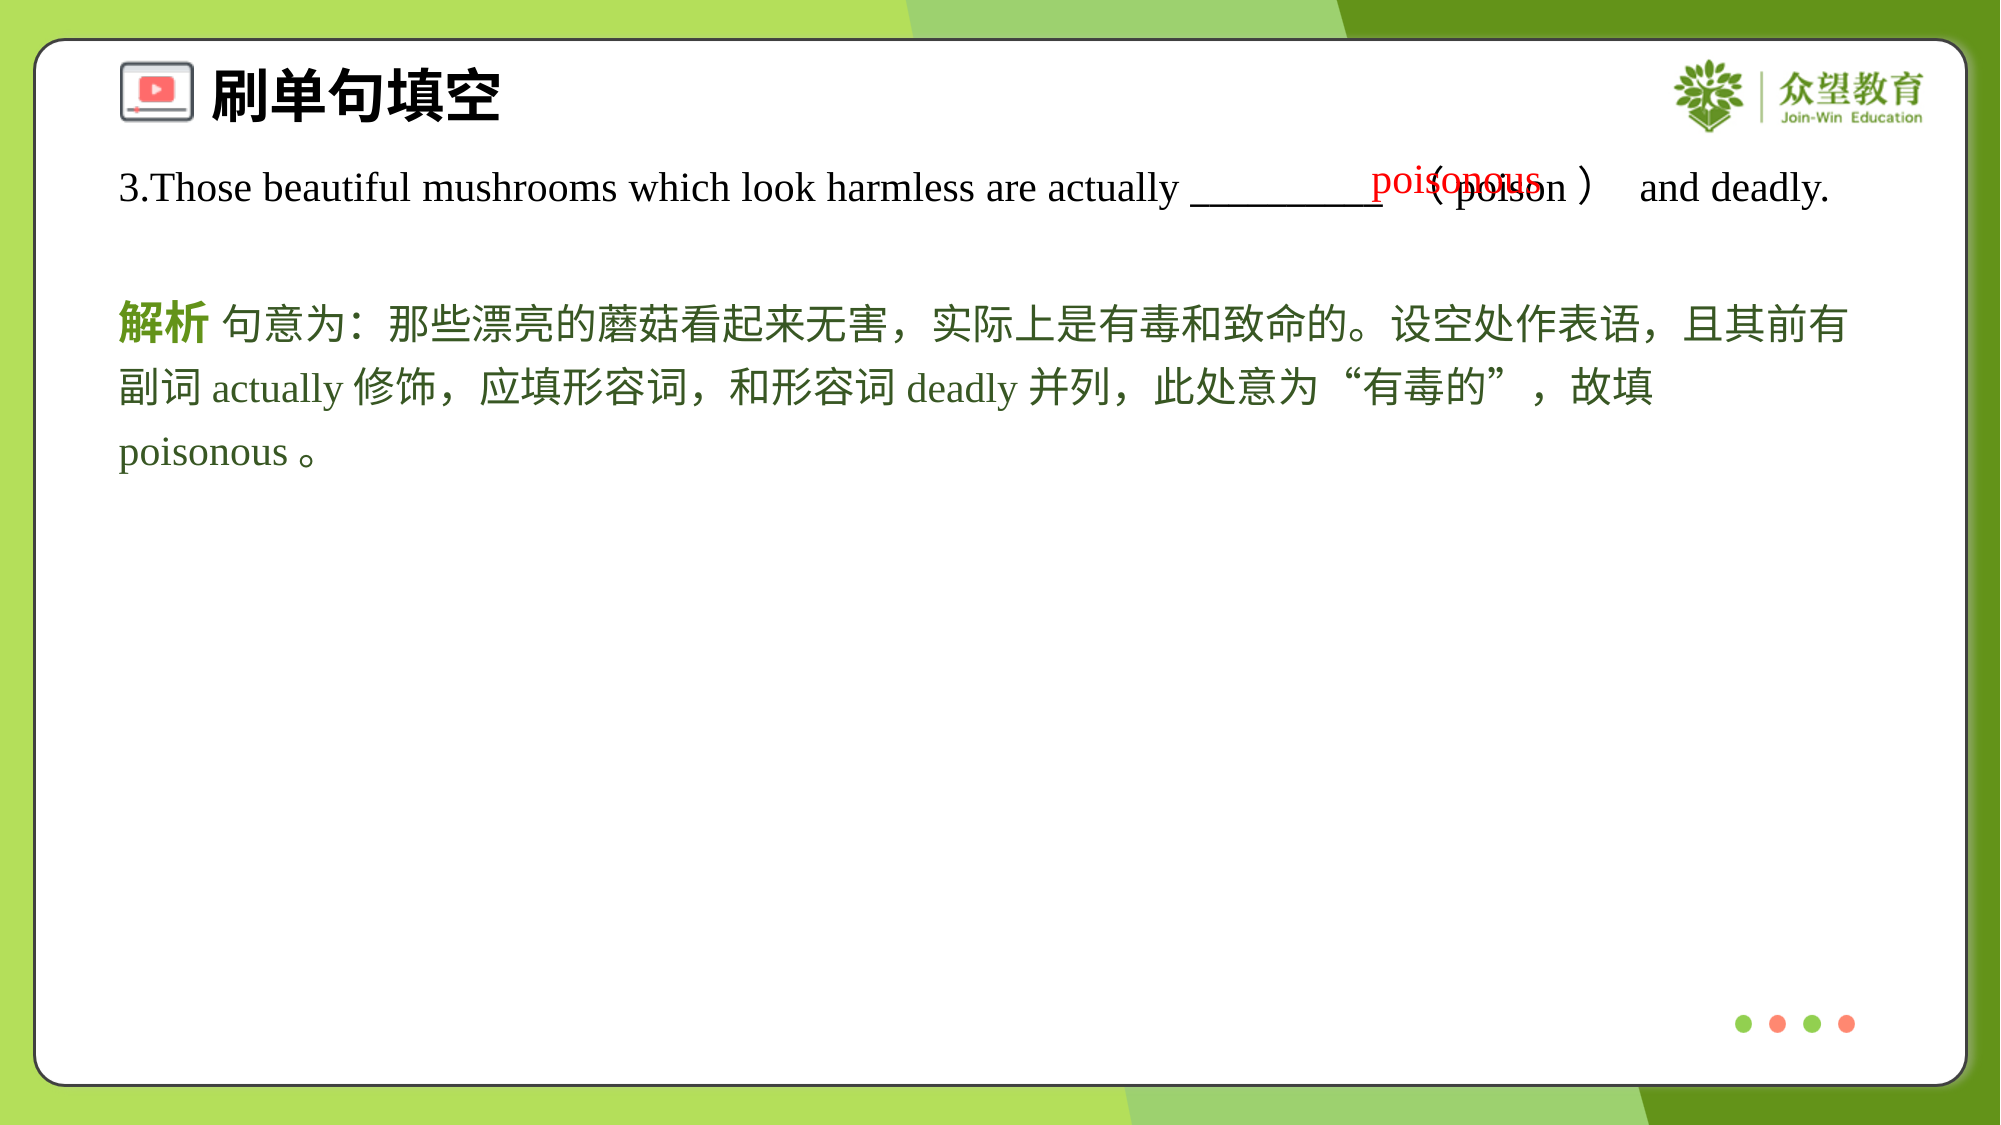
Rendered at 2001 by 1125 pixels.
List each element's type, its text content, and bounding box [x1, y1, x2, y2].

text_box 解析 句意为：那些漂亮的蘑菇看起来无害，实际上是有毒和致命的。设空处作表语，且其前有副词actually修饰，应填形容词，和形容词deadly并列，此处意为“有毒的”，故填poisonous。 [118, 279, 1883, 407]
text_box poisonous [1367, 139, 1546, 197]
text_box 3.Those beautiful mushrooms which look harmless are actually __________ （poison） and deadly. [118, 147, 1883, 268]
picture [0, 0, 2000, 1125]
